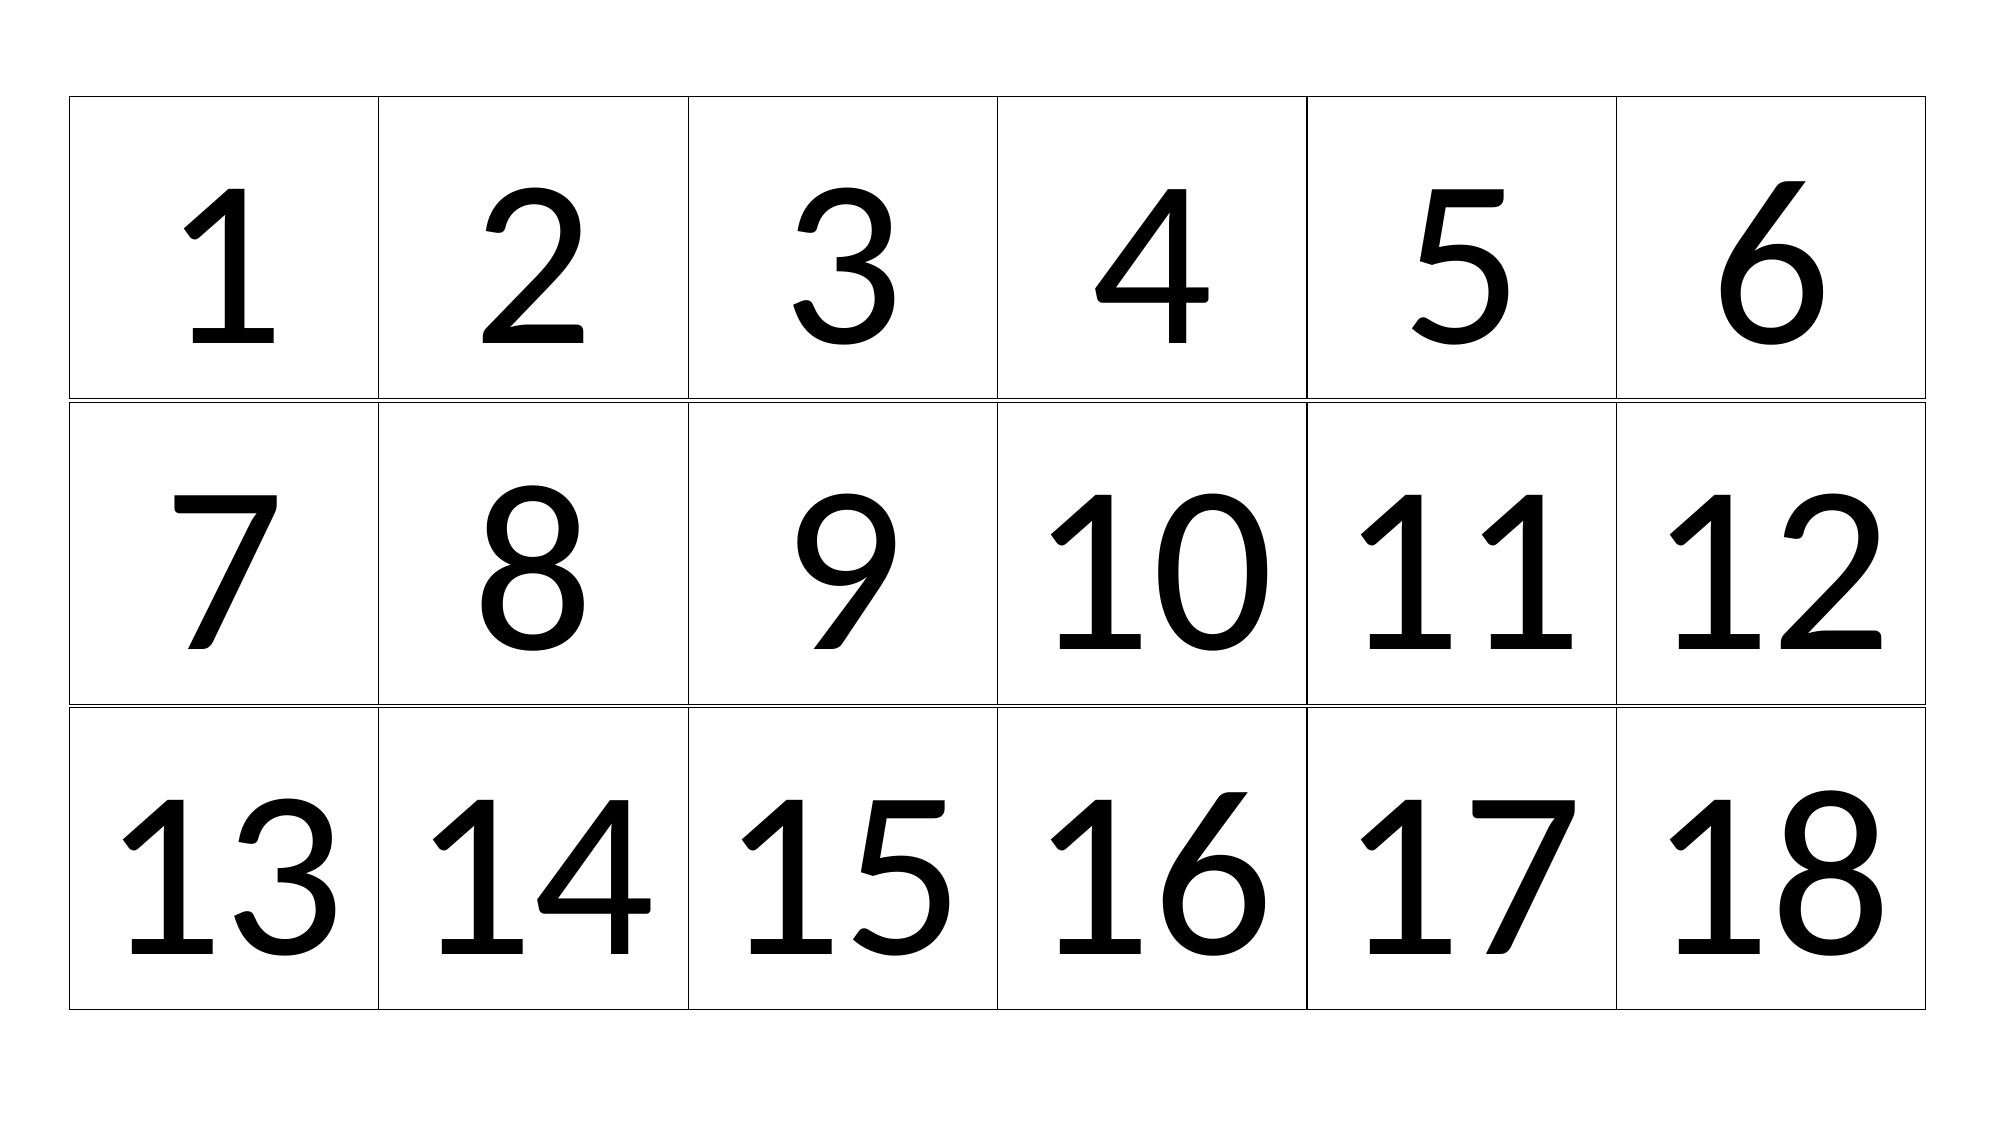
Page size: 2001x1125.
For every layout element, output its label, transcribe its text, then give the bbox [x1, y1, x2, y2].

text_box 7 [69, 402, 378, 705]
text_box 4 [997, 96, 1307, 399]
text_box 14 [378, 707, 688, 1010]
text_box 5 [1307, 96, 1616, 399]
text_box 9 [688, 402, 997, 705]
text_box 16 [997, 707, 1307, 1010]
text_box 10 [997, 402, 1307, 705]
text_box 3 [688, 96, 997, 399]
text_box 8 [378, 402, 688, 705]
text_box 2 [378, 96, 688, 399]
text_box 6 [1616, 96, 1926, 399]
text_box 18 [1616, 707, 1926, 1010]
text_box 17 [1307, 707, 1616, 1010]
text_box 11 [1307, 402, 1616, 705]
text_box 15 [688, 707, 997, 1010]
text_box 1 [69, 96, 378, 399]
text_box 12 [1616, 402, 1926, 705]
text_box 13 [69, 707, 378, 1010]
